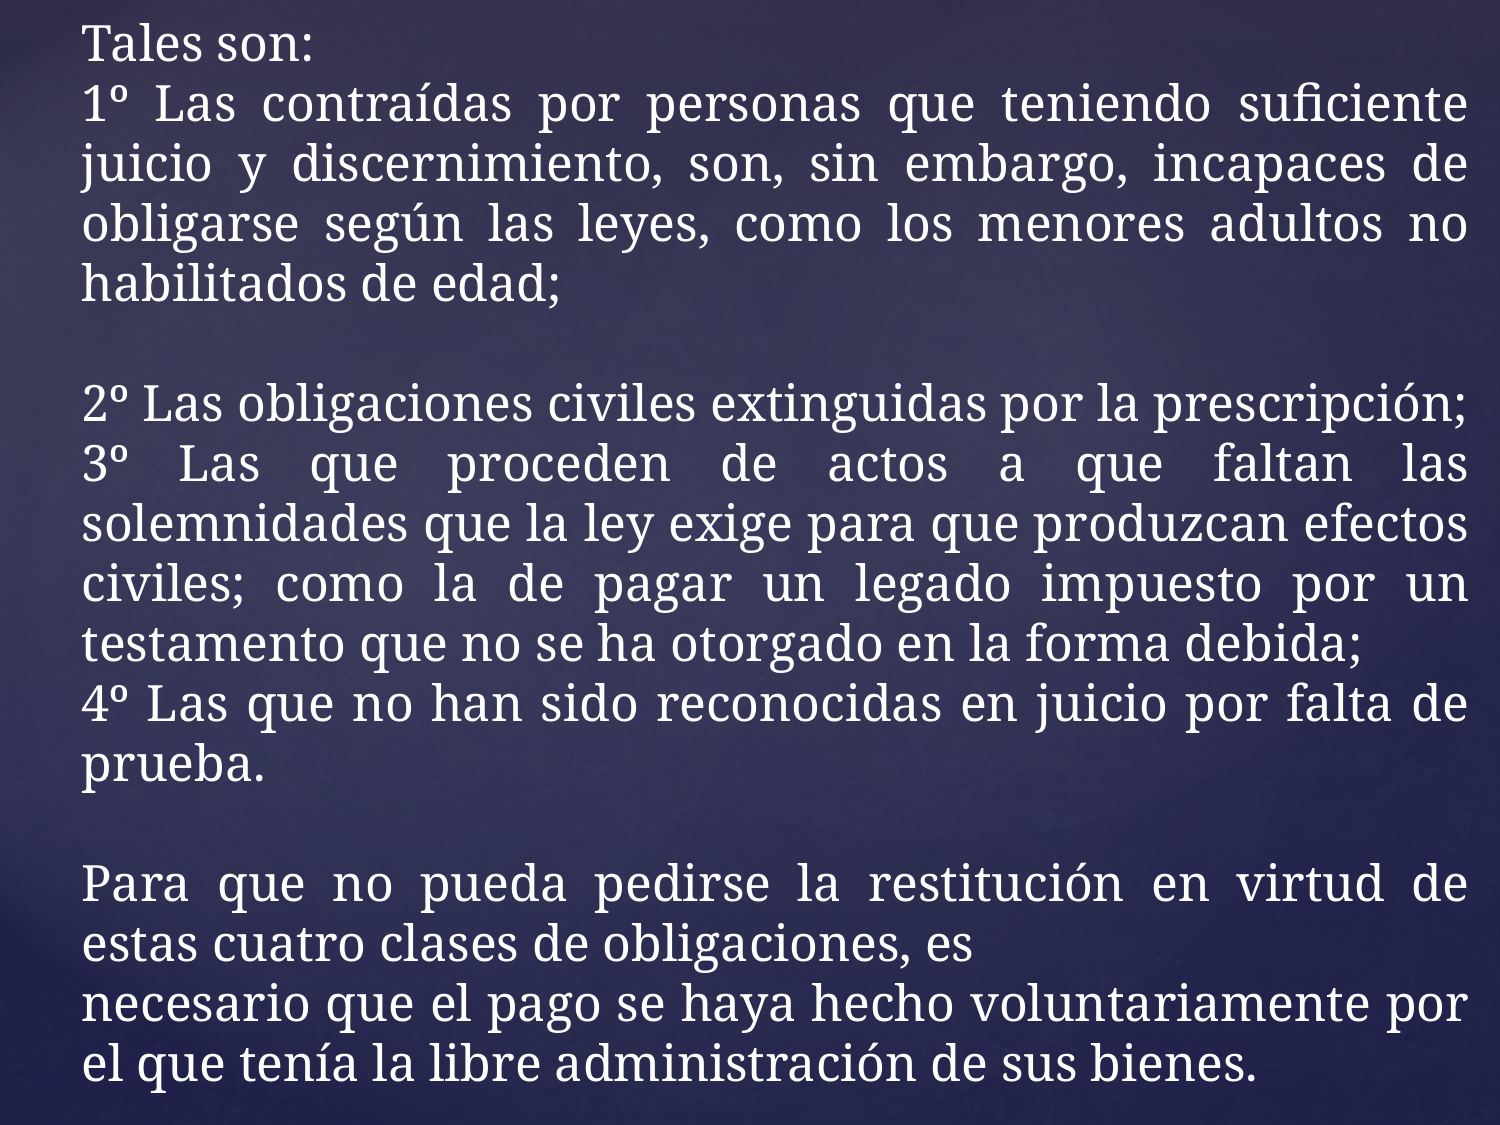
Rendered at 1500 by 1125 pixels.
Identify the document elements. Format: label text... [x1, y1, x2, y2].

text_box Tales son: 1º Las contraídas por personas que teniendo suficiente juicio y discernimiento, son, sin embargo, incapaces de obligarse según las leyes, como los menores adultos no habilitados de edad; 2º Las obligaciones civiles extinguidas por la prescripción; 3º Las que proceden de actos a que faltan las solemnidades que la ley exige para que produzcan efectos civiles; como la de pagar un legado impuesto por un testamento que no se ha otorgado en la forma debida; 4º Las que no han sido reconocidas en juicio por falta de prueba. Para que no pueda pedirse la restitución en virtud de estas cuatro clases de obligaciones, es necesario que el pago se haya hecho voluntariamente por el que tenía la libre administración de sus bienes. [66, 4, 1485, 1125]
